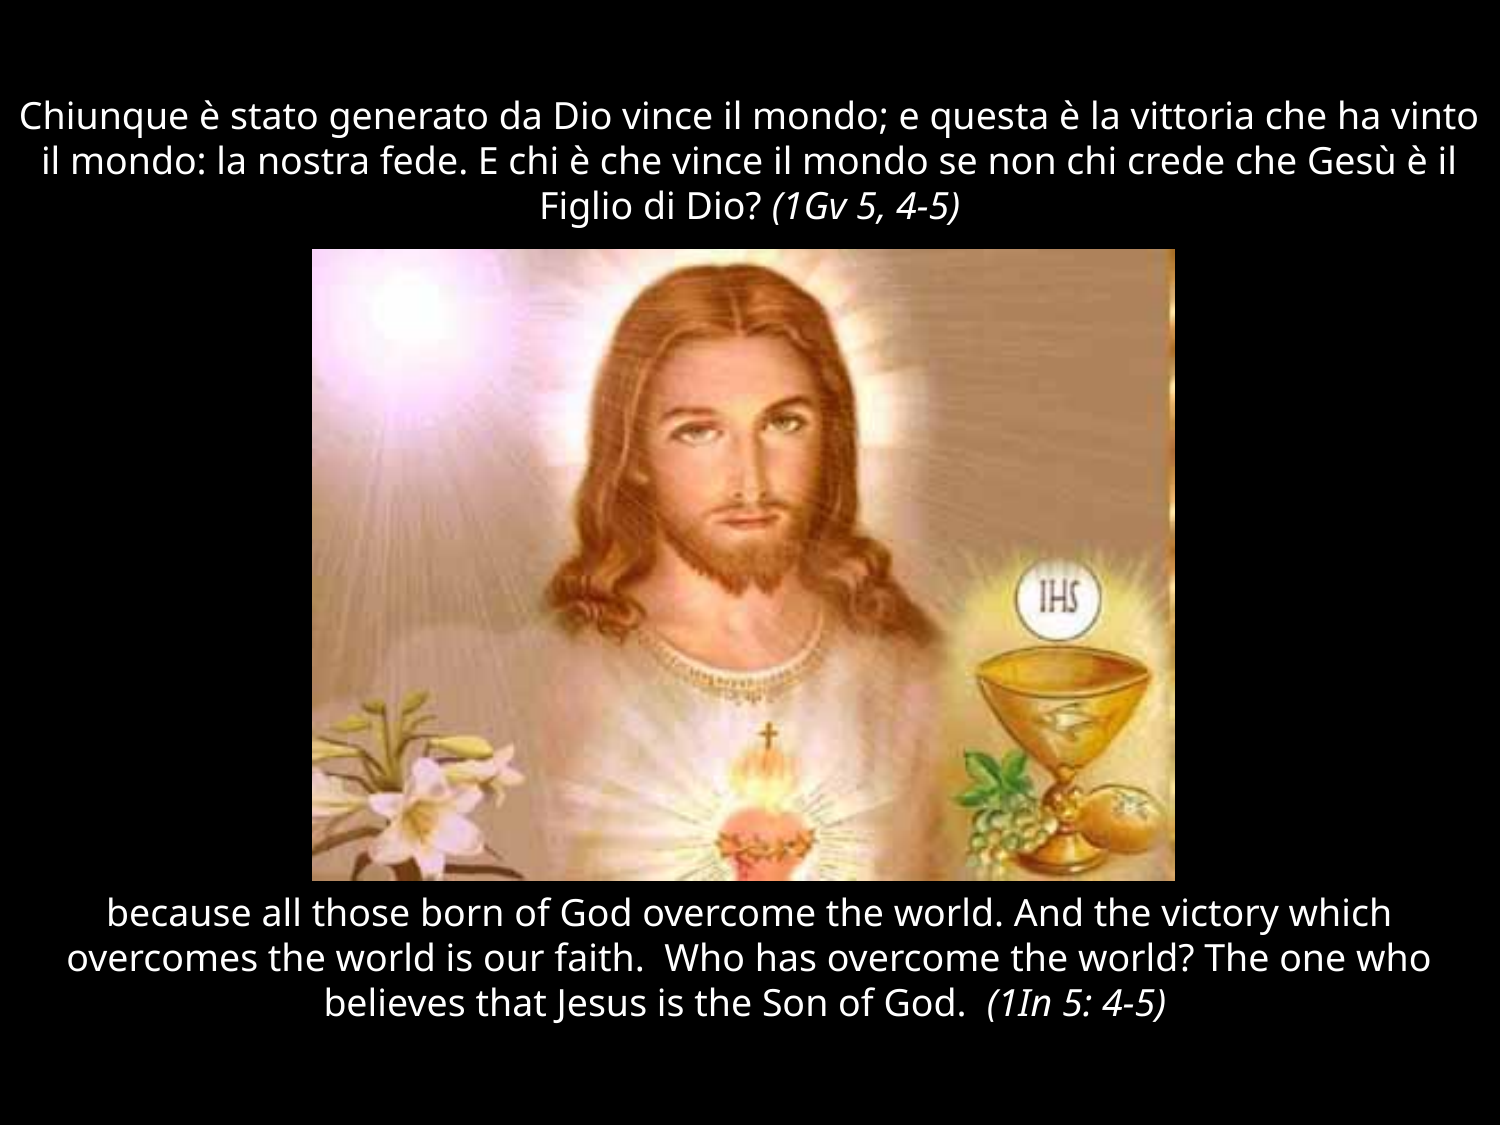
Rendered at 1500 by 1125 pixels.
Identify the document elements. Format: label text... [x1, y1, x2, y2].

title Chiunque è stato generato da Dio vince il mondo; e questa è la vittoria che ha vinto il mondo: la nostra fede. E chi è che vince il mondo se non chi crede che Gesù è il Figlio di Dio? (1Gv 5, 4-5) [0, 66, 1500, 254]
picture [312, 249, 1176, 882]
text_box because all those born of God overcome the world. And the victory which overcomes the world is our faith. Who has overcome the world? The one who believes that Jesus is the Son of God. (1In 5: 4-5) [0, 881, 1500, 1032]
